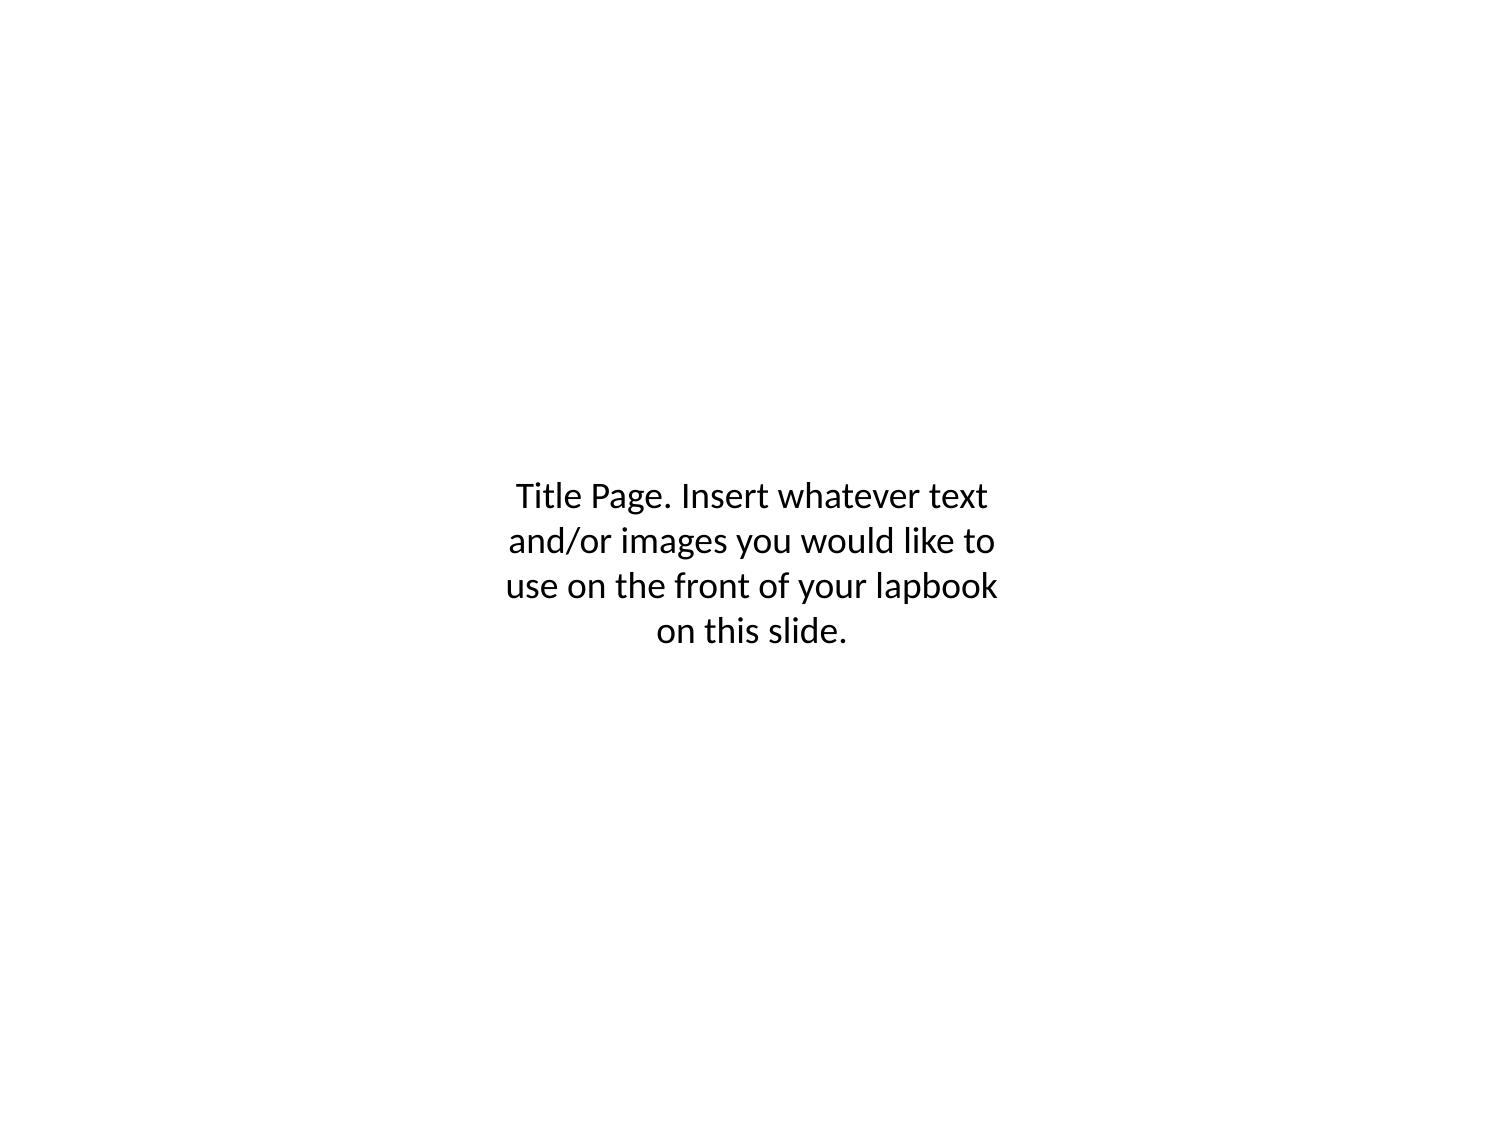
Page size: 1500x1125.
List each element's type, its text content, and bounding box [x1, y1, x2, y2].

text_box Title Page. Insert whatever text and/or images you would like to use on the front of your lapbook on this slide. [476, 463, 1028, 659]
